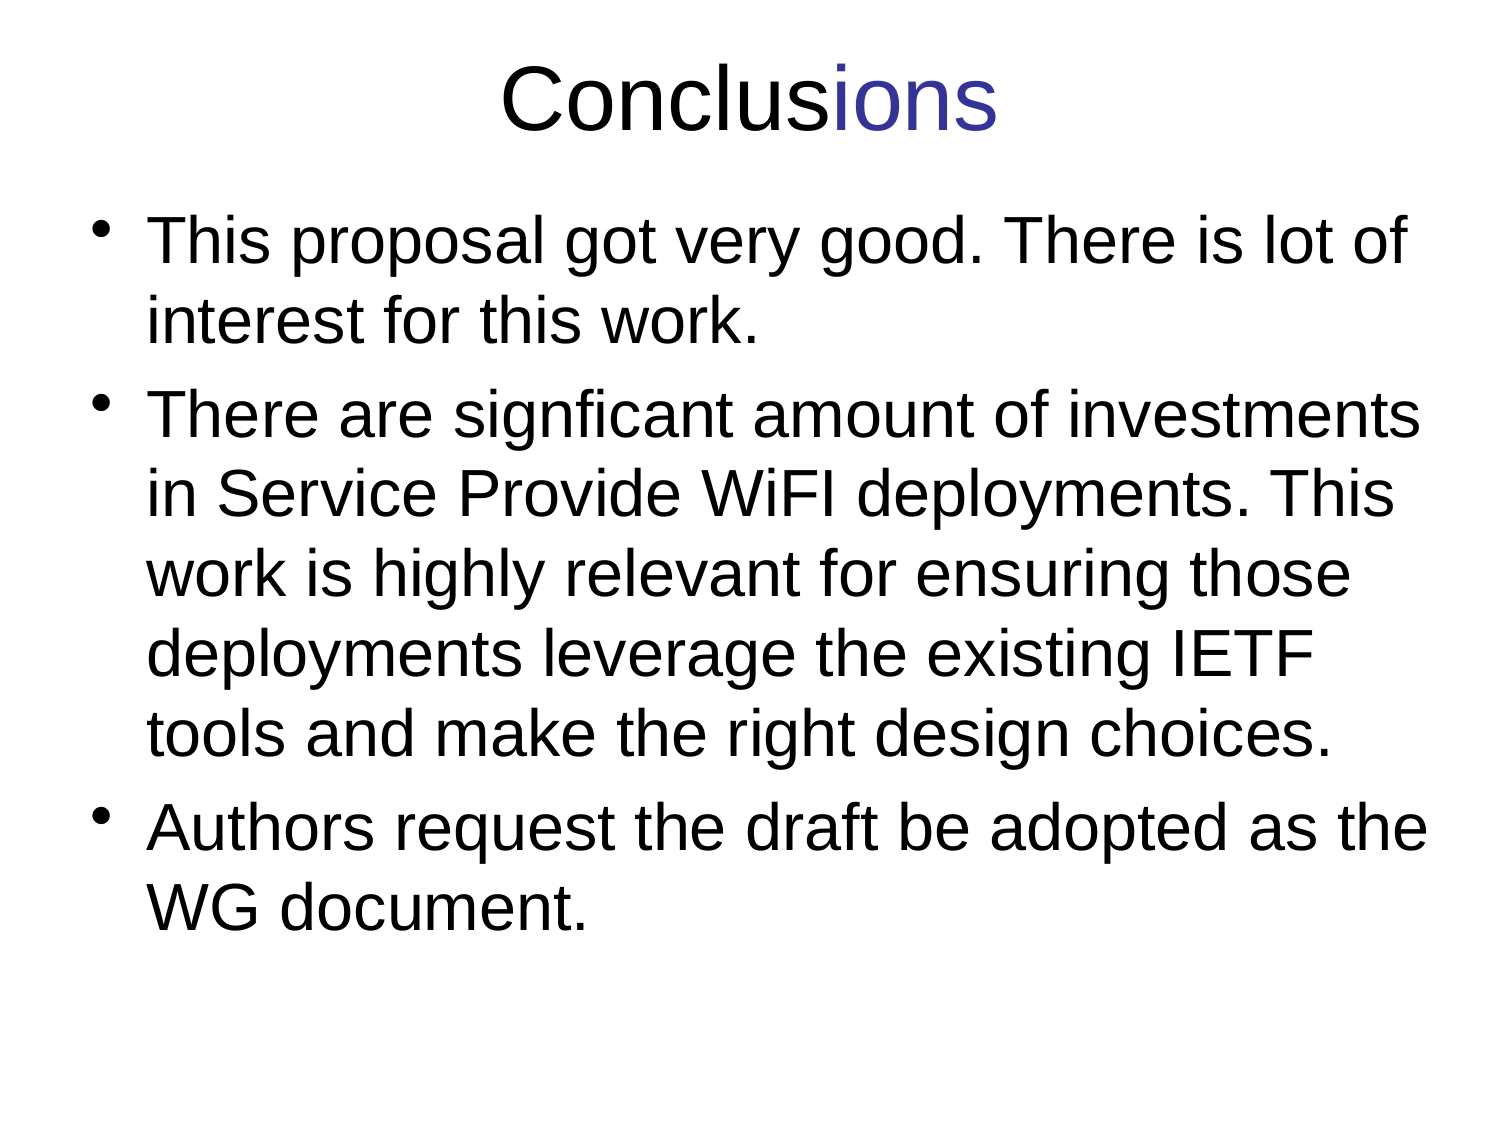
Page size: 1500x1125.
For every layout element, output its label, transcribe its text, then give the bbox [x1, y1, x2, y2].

list This proposal got very good. There is lot of interest for this work. There are signficant amount of investments in Service Provide WiFI deployments. This work is highly relevant for ensuring those deployments leverage the existing IETF tools and make the right design choices. Authors request the draft be adopted as the WG document. [74, 189, 1453, 1055]
title Conclusions [74, 0, 1426, 188]
